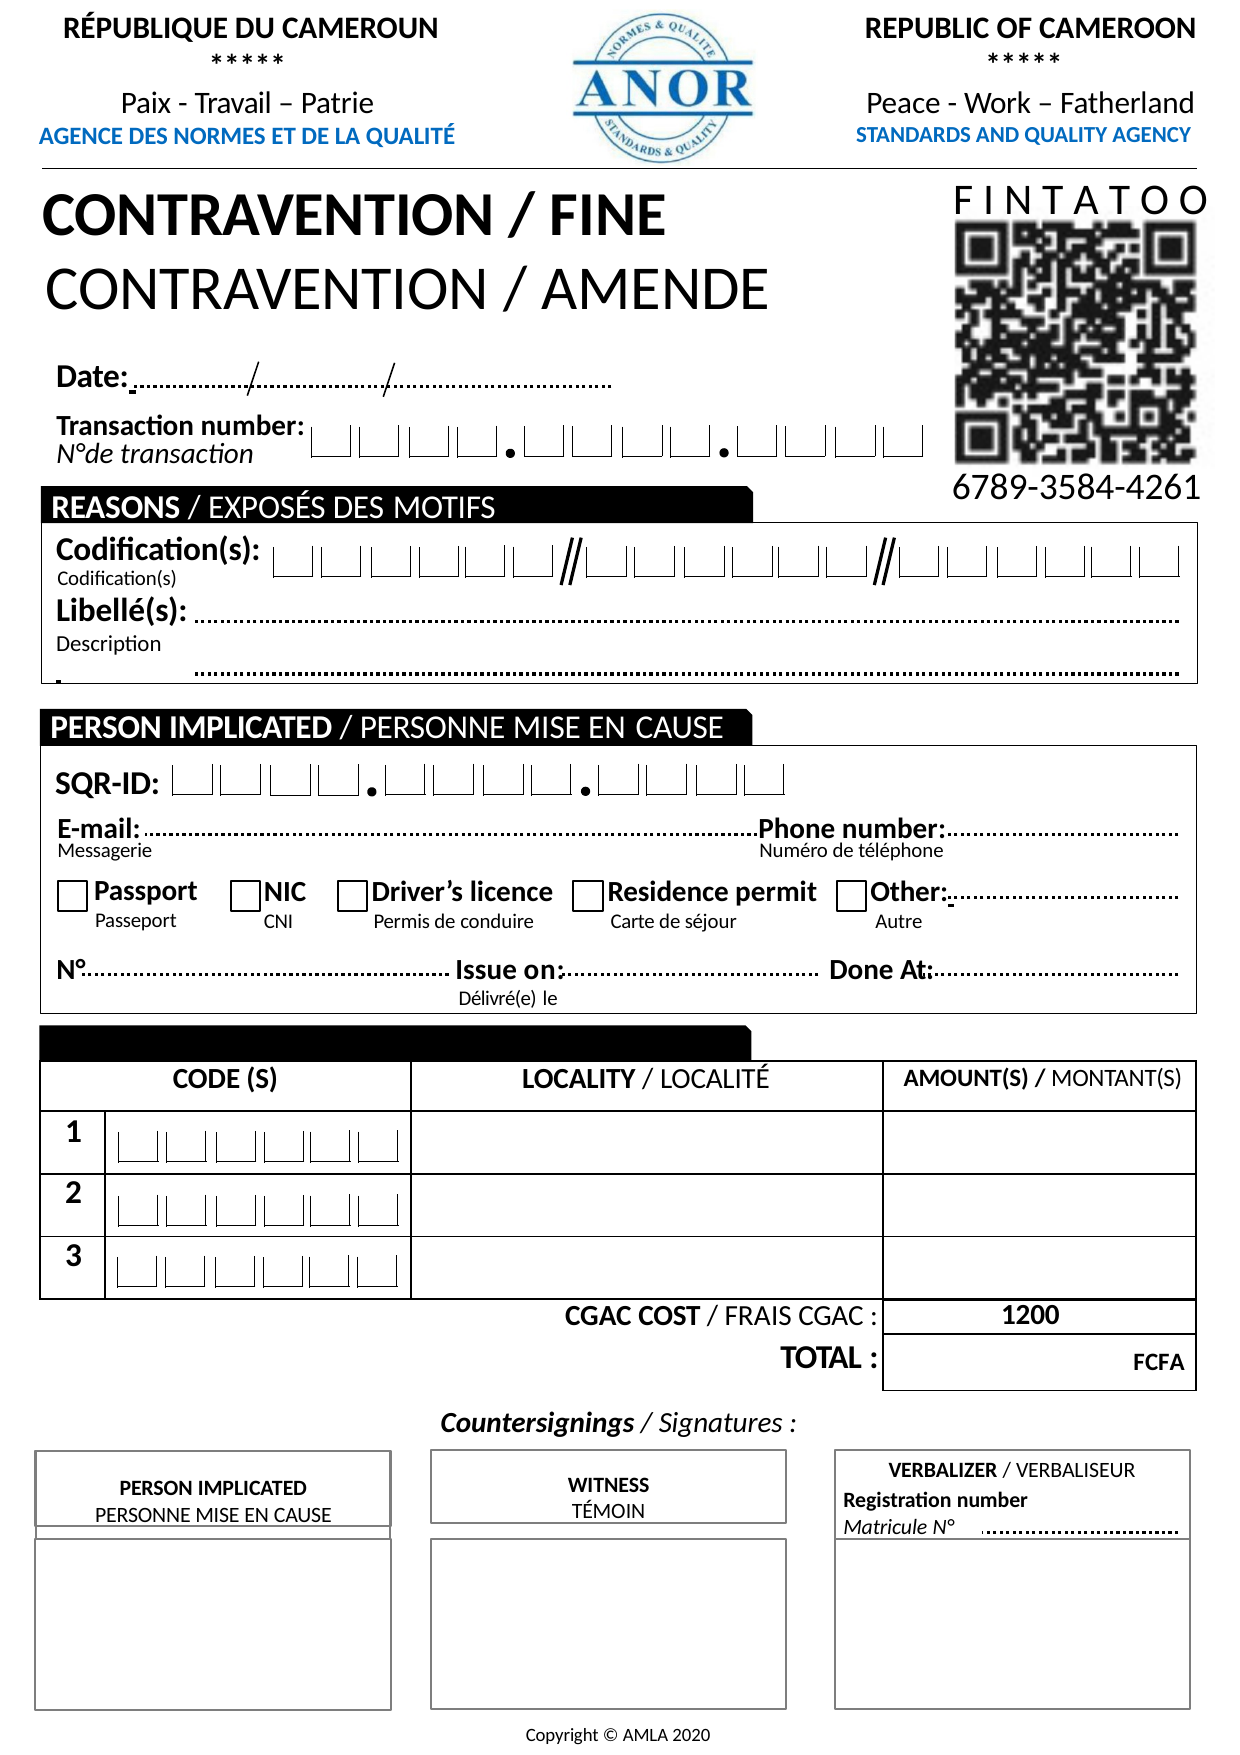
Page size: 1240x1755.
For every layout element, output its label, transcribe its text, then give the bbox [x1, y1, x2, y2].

text_box [36, 1450, 391, 1539]
table_cell [106, 1237, 410, 1298]
text_box [337, 881, 368, 911]
table_cell [106, 1175, 410, 1236]
text_box NIC CNI [263, 870, 309, 933]
table_header LOCALITY / LOCALITÉ [412, 1062, 882, 1110]
text_box [35, 1538, 392, 1711]
table_cell 2 [41, 1175, 104, 1236]
text_box [230, 881, 261, 911]
text_box PERSON IMPLICATED / PERSONNE MISE EN CAUSE [48, 703, 736, 746]
picture [565, 8, 758, 166]
text_box [506, 449, 514, 457]
text_box [834, 1538, 1191, 1710]
text_box RÉPUBLIQUE DU CAMEROUN ***** Paix - Travail – Patrie AGENCE DES NORMES ET DE LA QUALITÉ [25, 5, 470, 151]
text_box Other: Autre [870, 870, 1190, 933]
text_box N° Issue on: Done At: Délivré(e) le Fait(e) À AMOUNTS / MONTANTS [49, 948, 1188, 1060]
text_box [836, 881, 867, 911]
table_cell 1 [41, 1112, 104, 1173]
table_header CODE (S) [41, 1062, 410, 1110]
text_box F I N T A T O O [950, 168, 1212, 223]
text_box Countersignings / Signatures : [438, 1401, 802, 1439]
text_box Copyright © AMLA 2020 [523, 1720, 715, 1746]
text_box Residence permit Carte de séjour [607, 870, 819, 933]
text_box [247, 361, 395, 397]
text_box Driver’s licence Permis de conduire [371, 870, 556, 933]
text_box [720, 449, 728, 457]
table_cell 1200 [884, 1301, 1195, 1333]
table_cell FCFA [884, 1335, 1195, 1390]
table_cell [412, 1175, 882, 1236]
table_cell CGAC COST / FRAIS CGAC : TOTAL : [40, 1300, 882, 1391]
text_box Codification(s): Codification(s) Libellé(s): Description [41, 522, 1197, 684]
text_box [430, 1538, 787, 1710]
table_header AMOUNT(S) / MONTANT(S) [884, 1062, 1195, 1110]
text_box SQR-ID: E-mail: Phone number: [55, 749, 1188, 845]
text_box [954, 206, 1215, 477]
table_cell [884, 1237, 1195, 1298]
text_box [835, 1450, 1190, 1539]
table_cell [884, 1175, 1195, 1236]
table_cell 3 [41, 1237, 104, 1298]
table_cell [412, 1112, 882, 1173]
table_cell [884, 1112, 1195, 1173]
text_box [57, 881, 87, 911]
table_cell [106, 1112, 410, 1173]
text_box [433, 1450, 786, 1539]
text_box 6789-3584-4261 [949, 459, 1206, 507]
table_cell [412, 1237, 882, 1298]
text_box [573, 881, 603, 911]
text_box REPUBLIC OF CAMEROON ***** Peace - Work – Fatherland STANDARDS AND QUALITY AGENCY [819, 4, 1228, 147]
text_box CONTRAVENTION / FINE CONTRAVENTION / AMENDE Date: Transaction number: N°de transaction REASONS / EXPOSÉS DES MOTIFS [40, 171, 777, 525]
text_box [40, 745, 1196, 1014]
